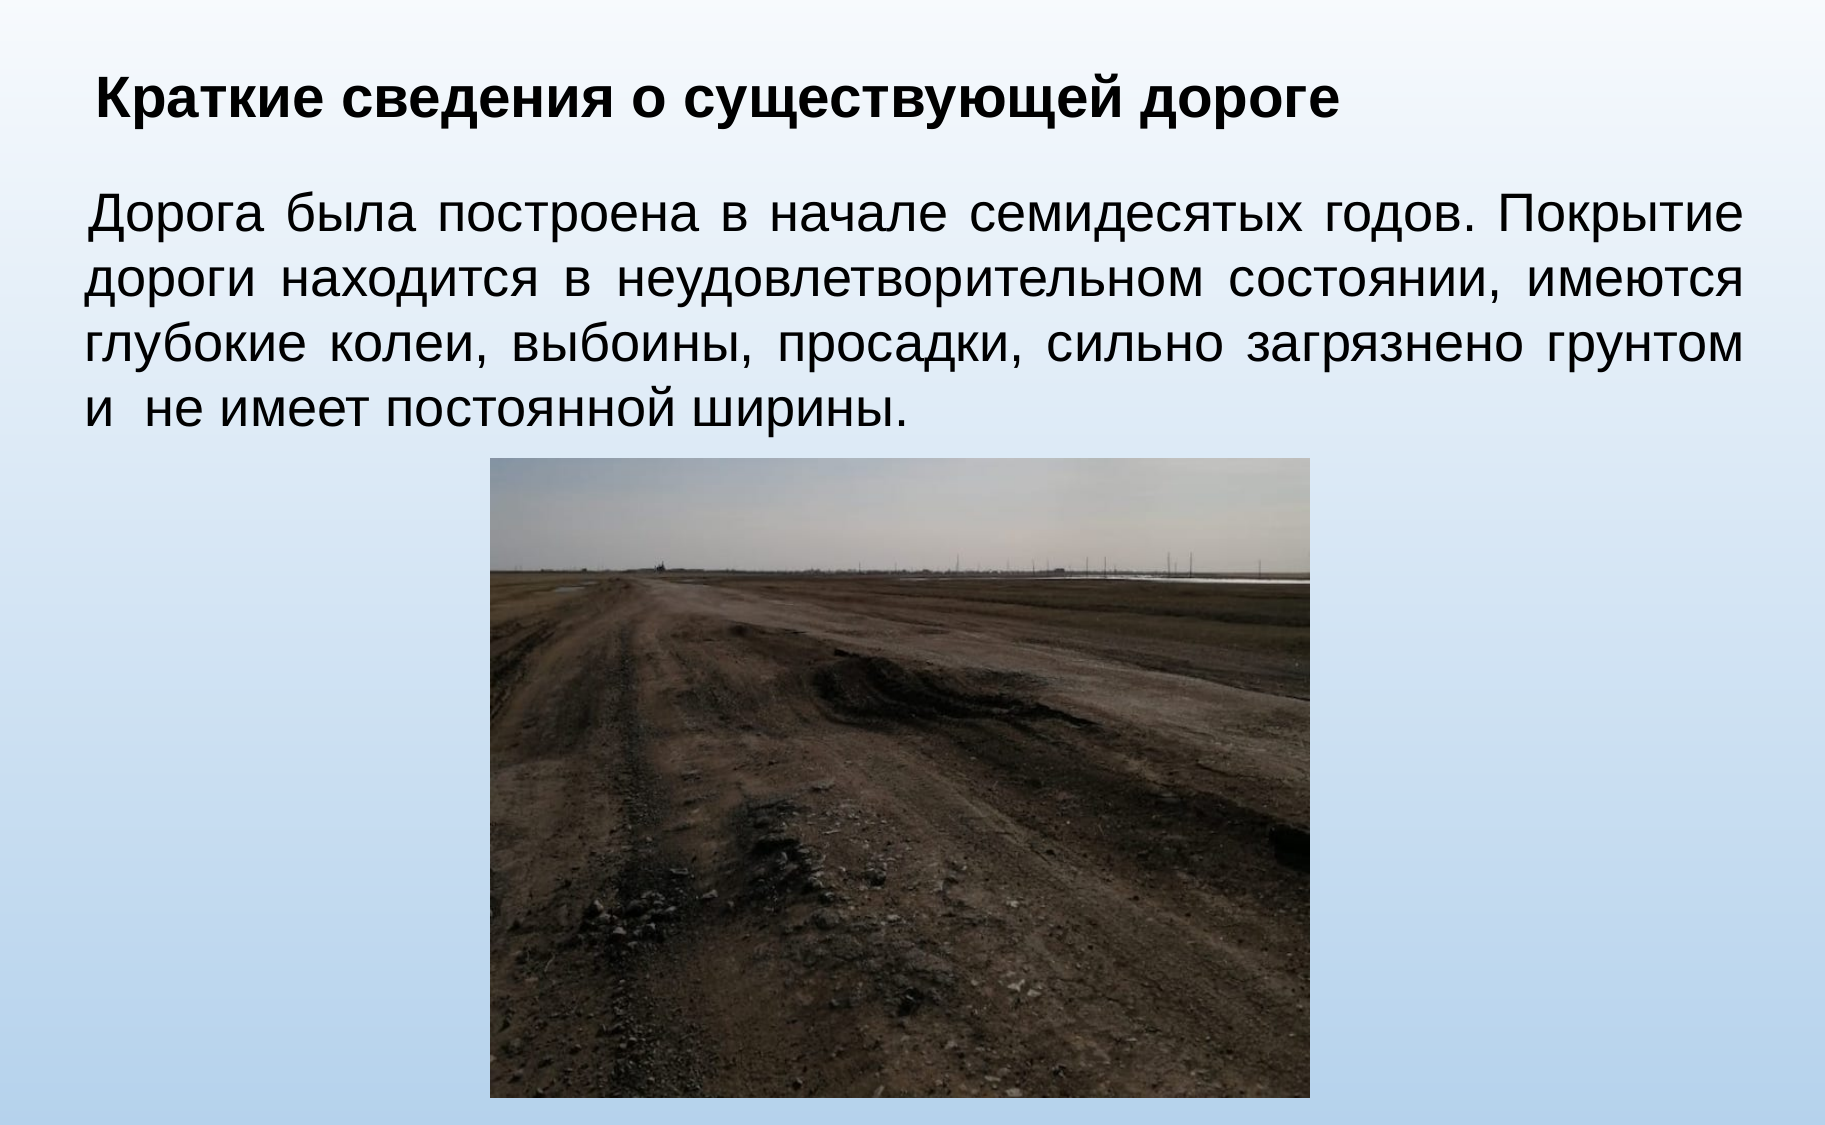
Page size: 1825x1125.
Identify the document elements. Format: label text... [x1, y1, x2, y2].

list Дорога была построена в начале семидесятых годов. Покрытие дороги находится в неудовлетворительном состоянии, имеются глубокие колеи, выбоины, просадки, сильно загрязнено грунтом и не имеет постоянной ширины. [32, 170, 1763, 951]
picture [490, 458, 1310, 1098]
title Краткие сведения о существующей дороге [55, 25, 1756, 150]
